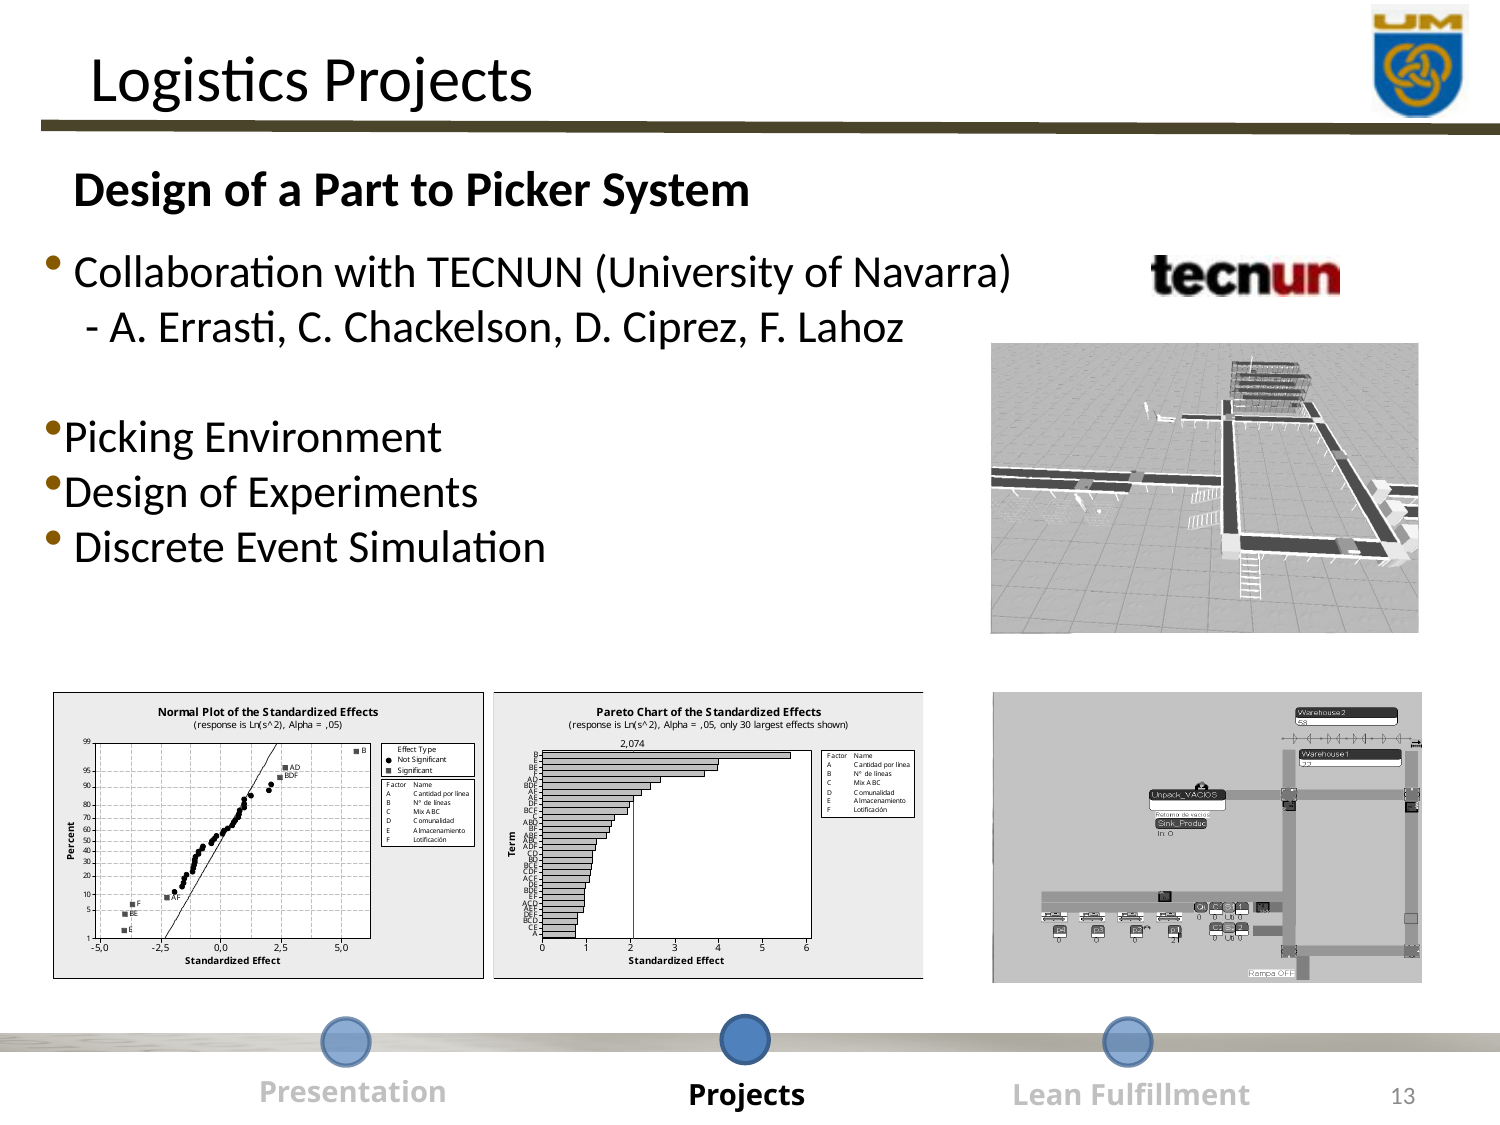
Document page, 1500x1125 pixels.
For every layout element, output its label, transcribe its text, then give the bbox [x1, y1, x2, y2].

text_box [327, 1060, 365, 1068]
picture [991, 692, 1422, 984]
title Logistics Projects [53, 11, 1366, 123]
picture [1151, 255, 1340, 298]
picture [52, 692, 924, 980]
text_box [729, 1060, 761, 1066]
picture [0, 1033, 1500, 1052]
text_box Collaboration with TECNUN (University of Navarra) - A. Errasti, C. Chackelson, D. Ciprez, F. Lahoz Picking Environment Design of Experiments Discrete Event Simulation [29, 234, 1500, 579]
text_box Design of a Part to Picker System [58, 148, 1181, 224]
text_box [1104, 1016, 1152, 1032]
picture [990, 342, 1419, 634]
text_box Lean Fulfillment [963, 1068, 1300, 1125]
text_box Projects [579, 1068, 915, 1125]
text_box [1109, 1060, 1147, 1068]
text_box [720, 1013, 770, 1032]
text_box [41, 125, 1500, 130]
text_box Presentation [239, 1065, 467, 1110]
text_box [322, 1016, 370, 1032]
slide_number 13 [1135, 1065, 1431, 1125]
picture [1370, 4, 1470, 118]
